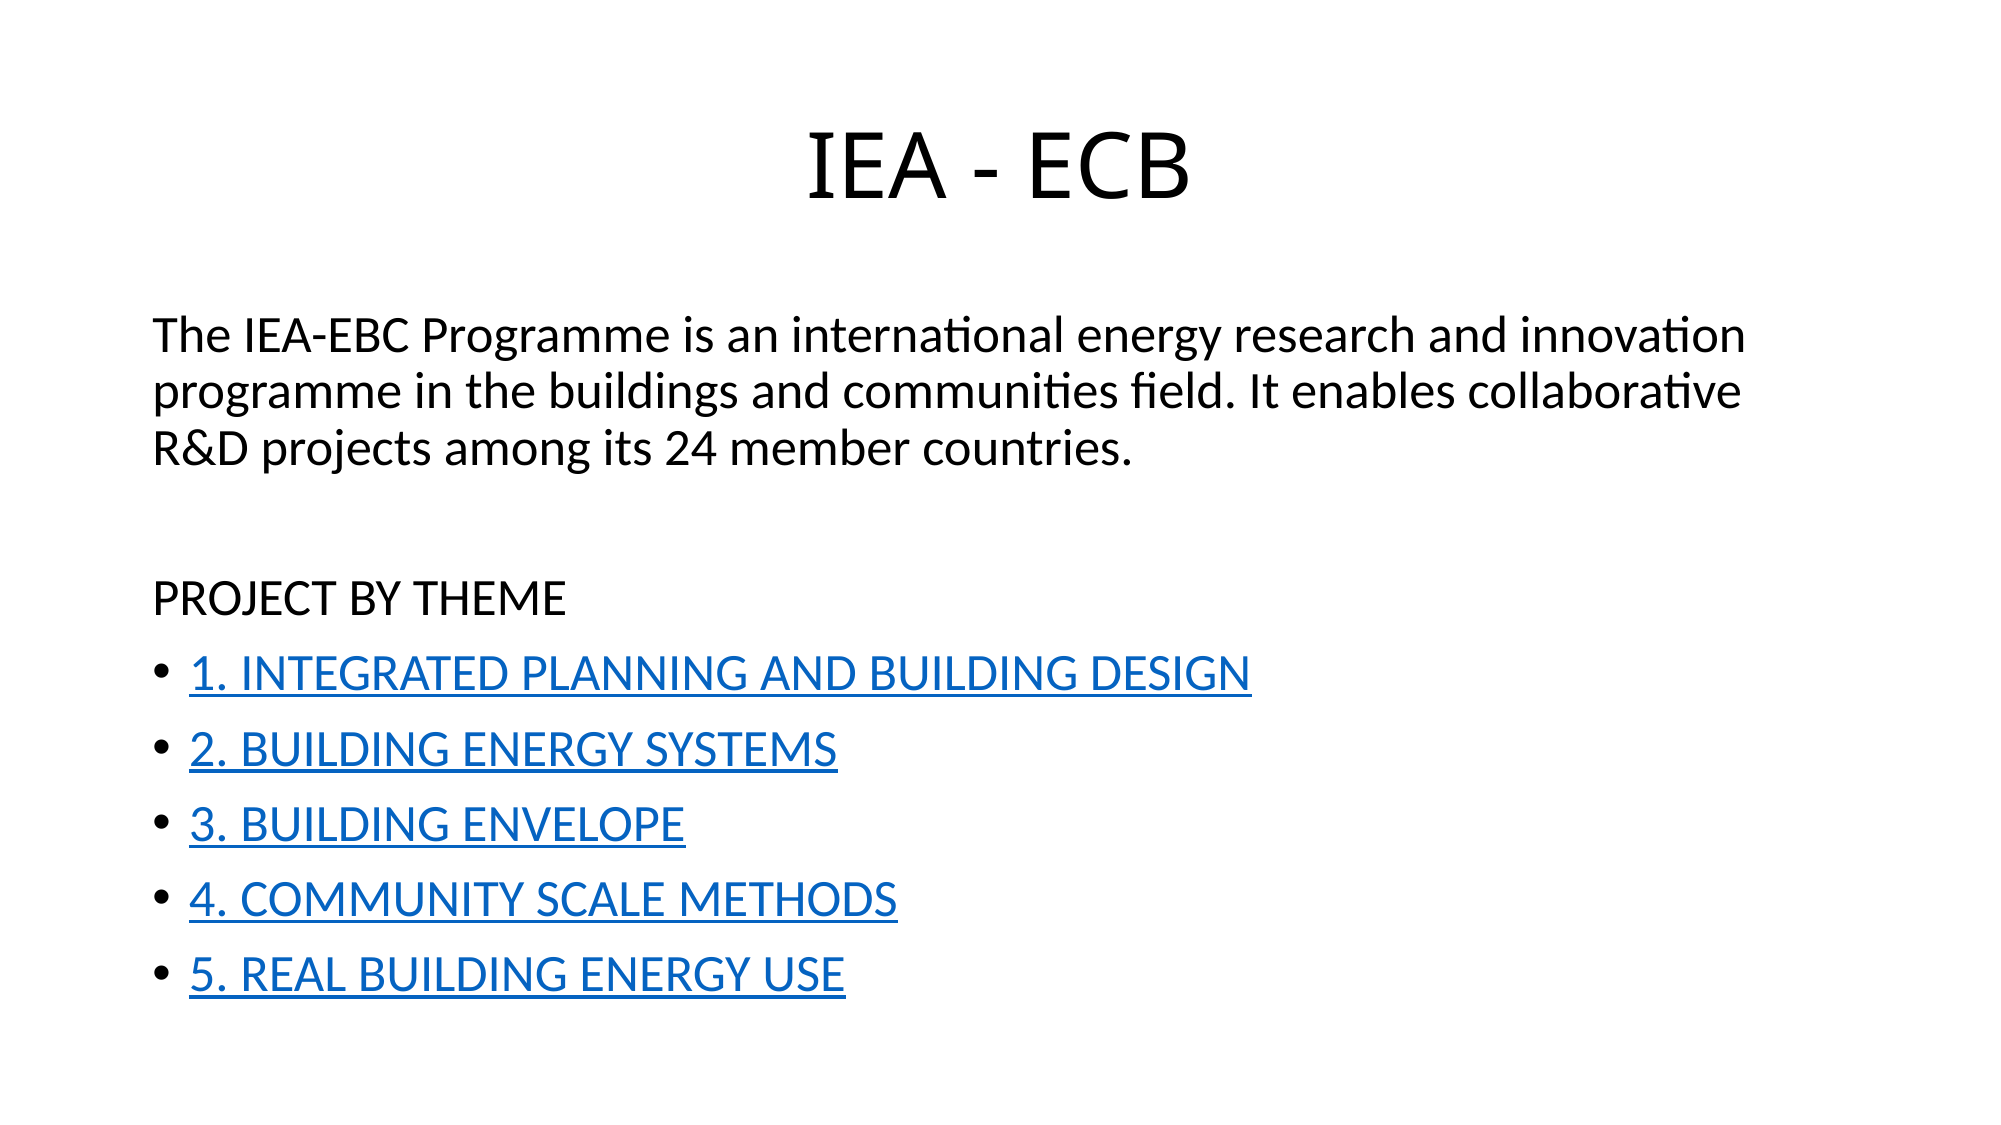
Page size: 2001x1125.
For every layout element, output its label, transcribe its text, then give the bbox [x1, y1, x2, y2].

title IEA - ECB [137, 59, 1863, 278]
list The IEA-EBC Programme is an international energy research and innovation programme in the buildings and communities field. It enables collaborative R&D projects among its 24 member countries. PROJECT BY THEME 1. INTEGRATED PLANNING AND BUILDING DESIGN 2. BUILDING ENERGY SYSTEMS 3. BUILDING ENVELOPE 4. COMMUNITY SCALE METHODS 5. REAL BUILDING ENERGY USE [137, 299, 1863, 1014]
